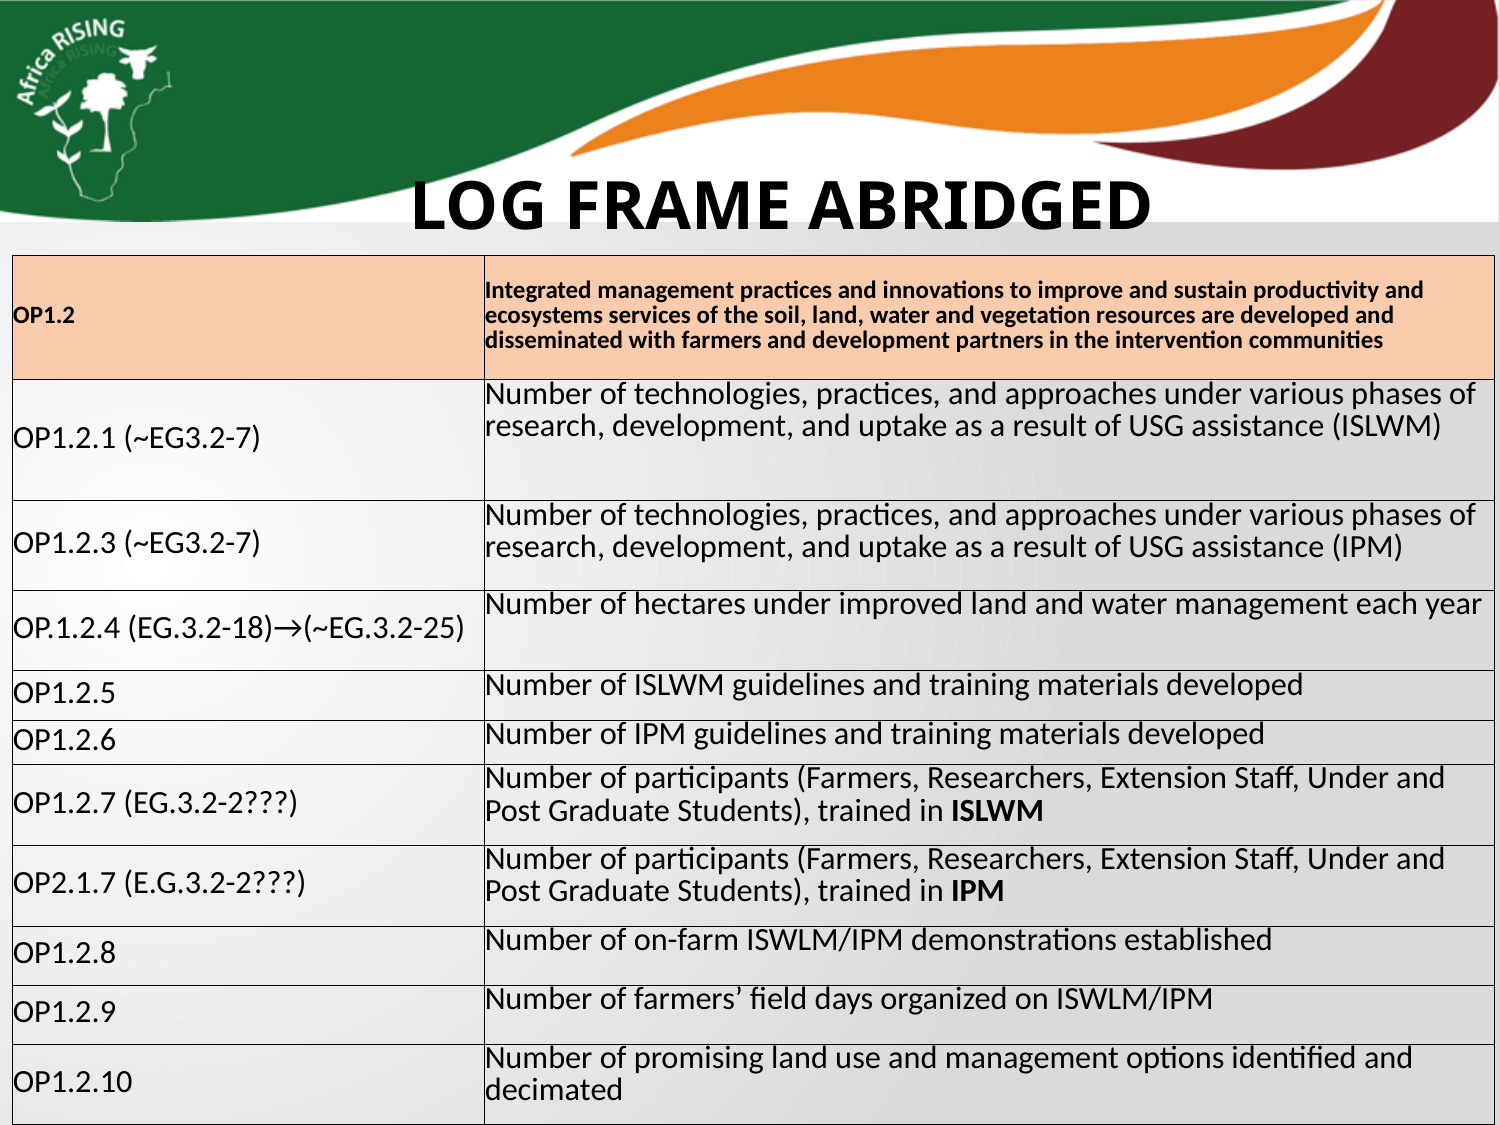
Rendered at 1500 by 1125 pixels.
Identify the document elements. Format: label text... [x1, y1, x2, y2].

table_cell Number of participants (Farmers, Researchers, Extension Staff, Under and Post Graduate Students), trained in ISLWM [485, 765, 1494, 845]
table_cell OP1.2.8 [13, 927, 484, 985]
table_header OP1.2 [13, 256, 484, 379]
table_cell OP1.2.3 (~EG3.2-7) [13, 501, 484, 590]
table_cell Number of farmers’ field days organized on ISWLM/IPM [485, 986, 1494, 1044]
list LOG FRAME ABRIDGED [150, 155, 1413, 255]
table_cell Number of hectares under improved land and water management each year [485, 591, 1494, 670]
table_cell Number of on-farm ISWLM/IPM demonstrations established [485, 927, 1494, 985]
table_cell Number of IPM guidelines and training materials developed [485, 721, 1494, 764]
table_cell OP1.2.5 [13, 671, 484, 720]
table_cell Number of ISLWM guidelines and training materials developed [485, 671, 1494, 720]
table_cell Number of technologies, practices, and approaches under various phases of research, development, and uptake as a result of USG assistance (ISLWM) [485, 380, 1494, 500]
table_cell OP1.2.6 [13, 721, 484, 764]
table_cell OP1.2.9 [13, 986, 484, 1044]
table_cell OP1.2.10 [13, 1045, 484, 1124]
table_header Integrated management practices and innovations to improve and sustain productivity and ecosystems services of the soil, land, water and vegetation resources are developed and disseminated with farmers and development partners in the intervention communities [485, 256, 1494, 379]
table_cell OP1.2.1 (~EG3.2-7) [13, 380, 484, 500]
picture [0, 0, 1499, 222]
table_cell Number of participants (Farmers, Researchers, Extension Staff, Under and Post Graduate Students), trained in IPM [485, 846, 1494, 926]
table_cell OP.1.2.4 (EG.3.2-18)→(~EG.3.2-25) [13, 591, 484, 670]
table_cell Number of technologies, practices, and approaches under various phases of research, development, and uptake as a result of USG assistance (IPM) [485, 501, 1494, 590]
table_cell OP1.2.7 (EG.3.2-2???) [13, 765, 484, 845]
table_cell OP2.1.7 (E.G.3.2-2???) [13, 846, 484, 926]
table_cell Number of promising land use and management options identified and decimated [485, 1045, 1494, 1124]
